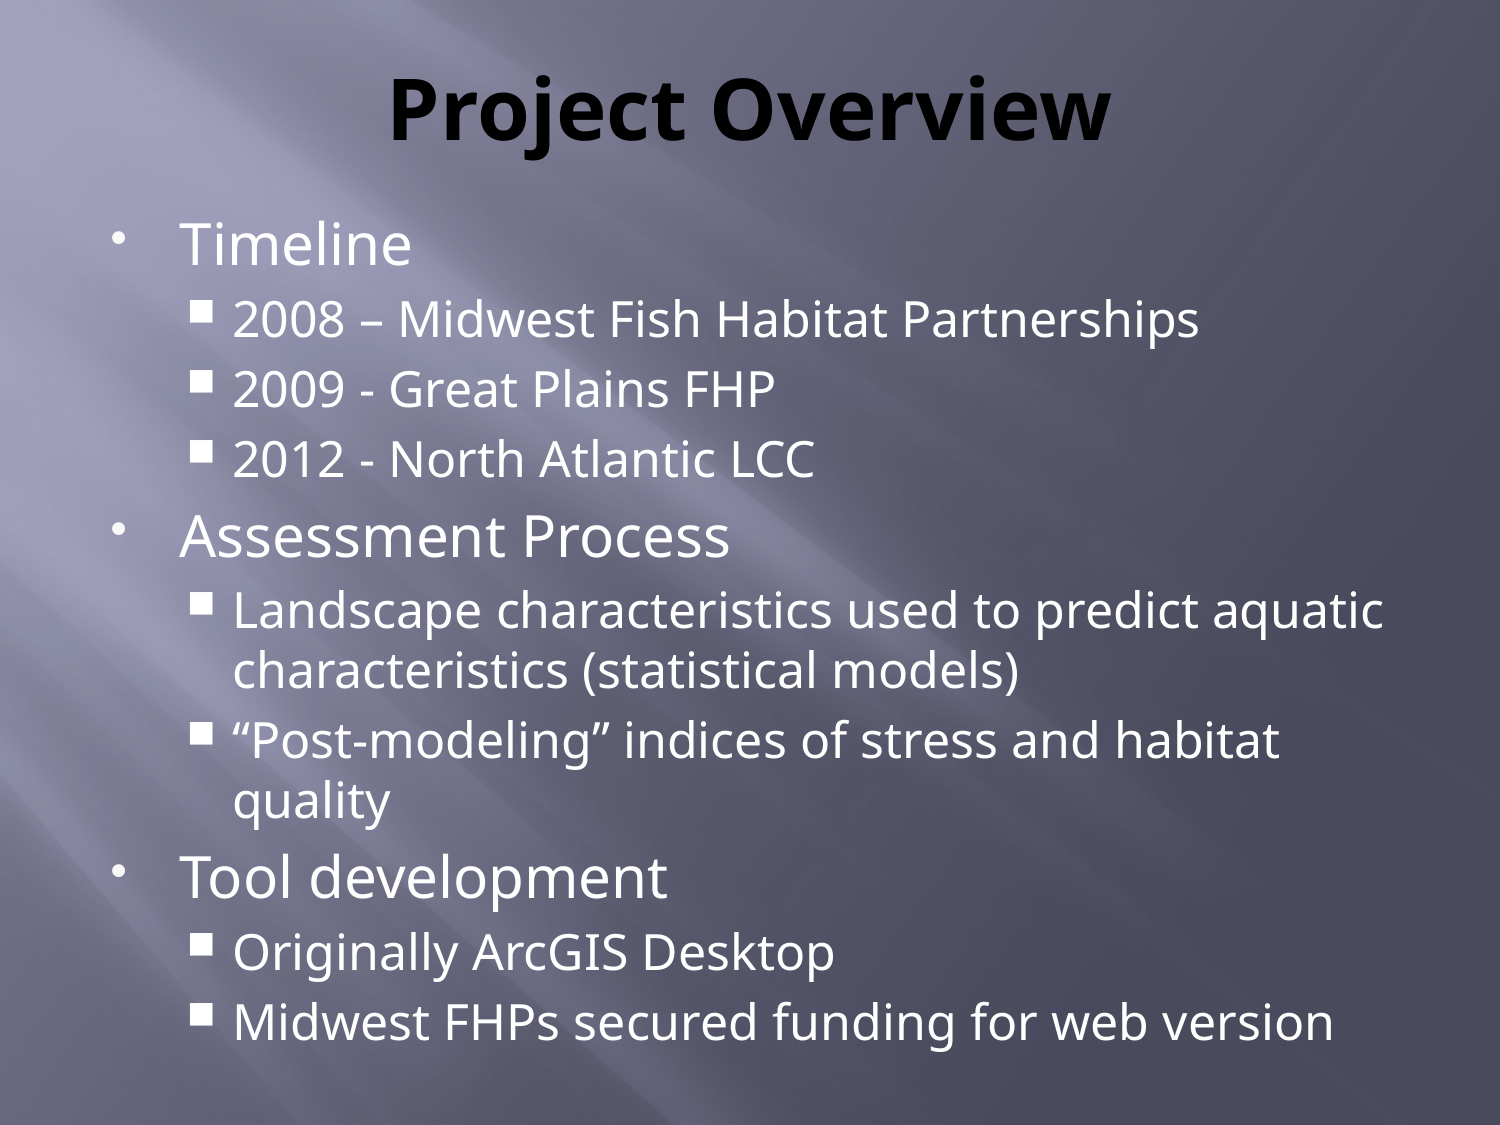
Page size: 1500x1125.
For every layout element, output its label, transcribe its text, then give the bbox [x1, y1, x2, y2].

title Project Overview [75, 12, 1425, 200]
list Timeline 2008 – Midwest Fish Habitat Partnerships 2009 - Great Plains FHP 2012 - North Atlantic LCC Assessment Process Landscape characteristics used to predict aquatic characteristics (statistical models) “Post-modeling” indices of stress and habitat quality Tool development Originally ArcGIS Desktop Midwest FHPs secured funding for web version [75, 200, 1425, 1088]
